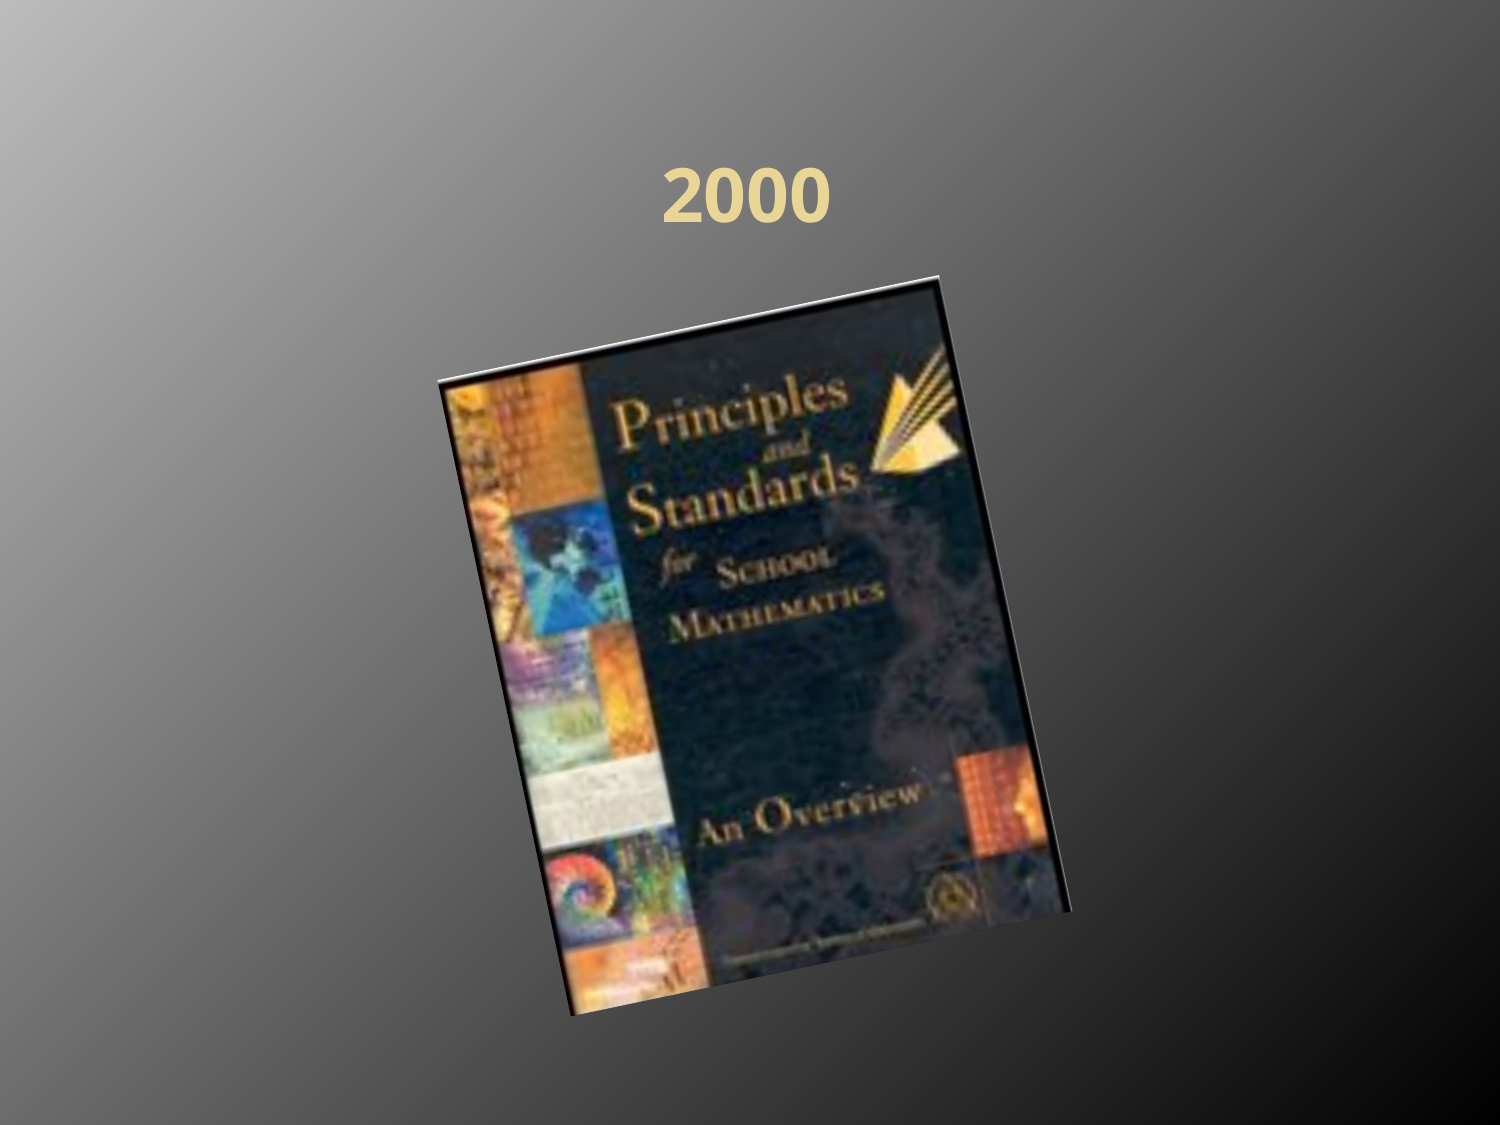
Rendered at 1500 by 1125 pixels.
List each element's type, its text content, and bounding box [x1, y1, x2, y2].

picture [437, 275, 1073, 1017]
text_box 2000 [50, 112, 1445, 238]
